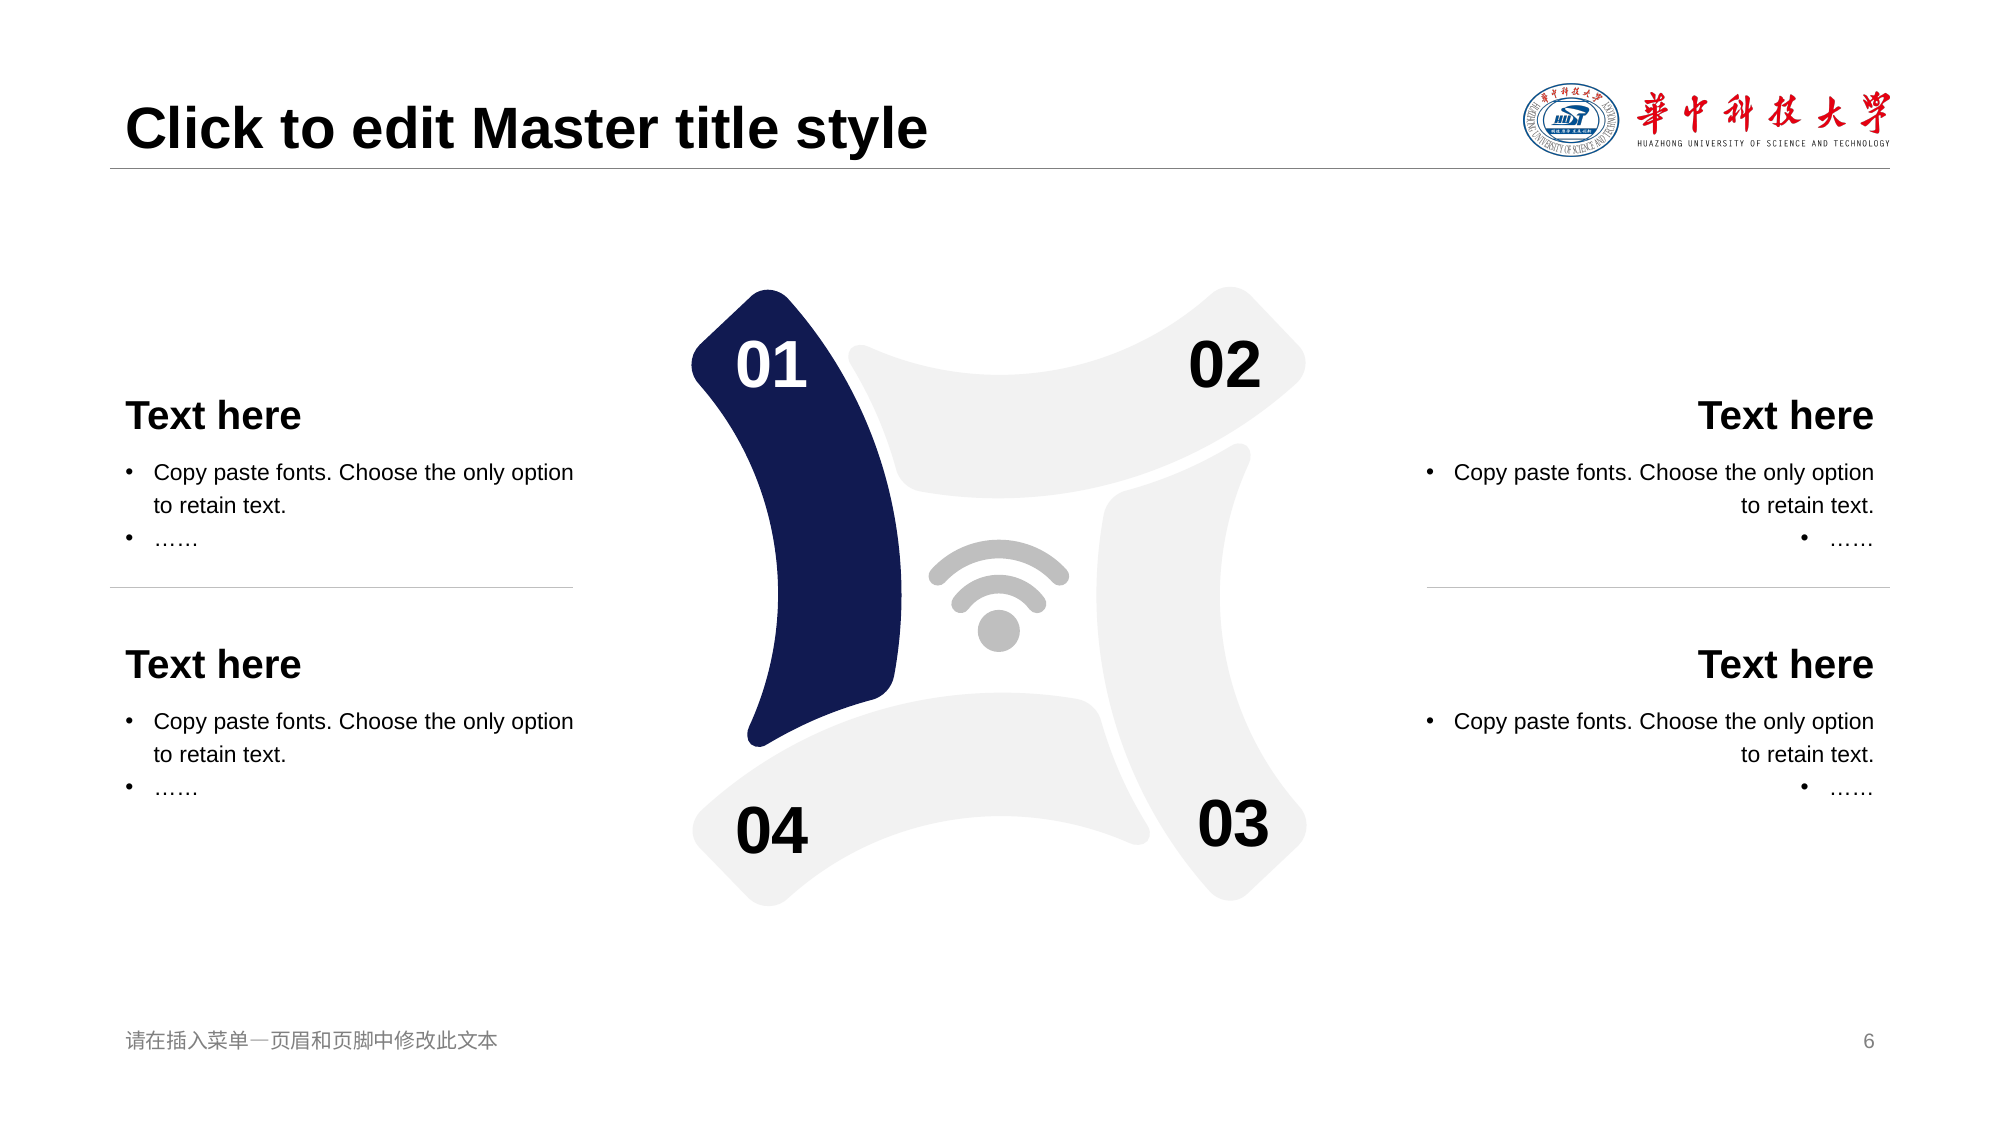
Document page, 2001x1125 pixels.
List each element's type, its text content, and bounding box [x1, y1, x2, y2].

title Click to edit Master title style [109, 0, 1890, 169]
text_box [109, 286, 1890, 905]
footer 请在插入菜单—页眉和页脚中修改此文本 [109, 1023, 790, 1058]
slide_number 6 [1412, 1023, 1890, 1058]
